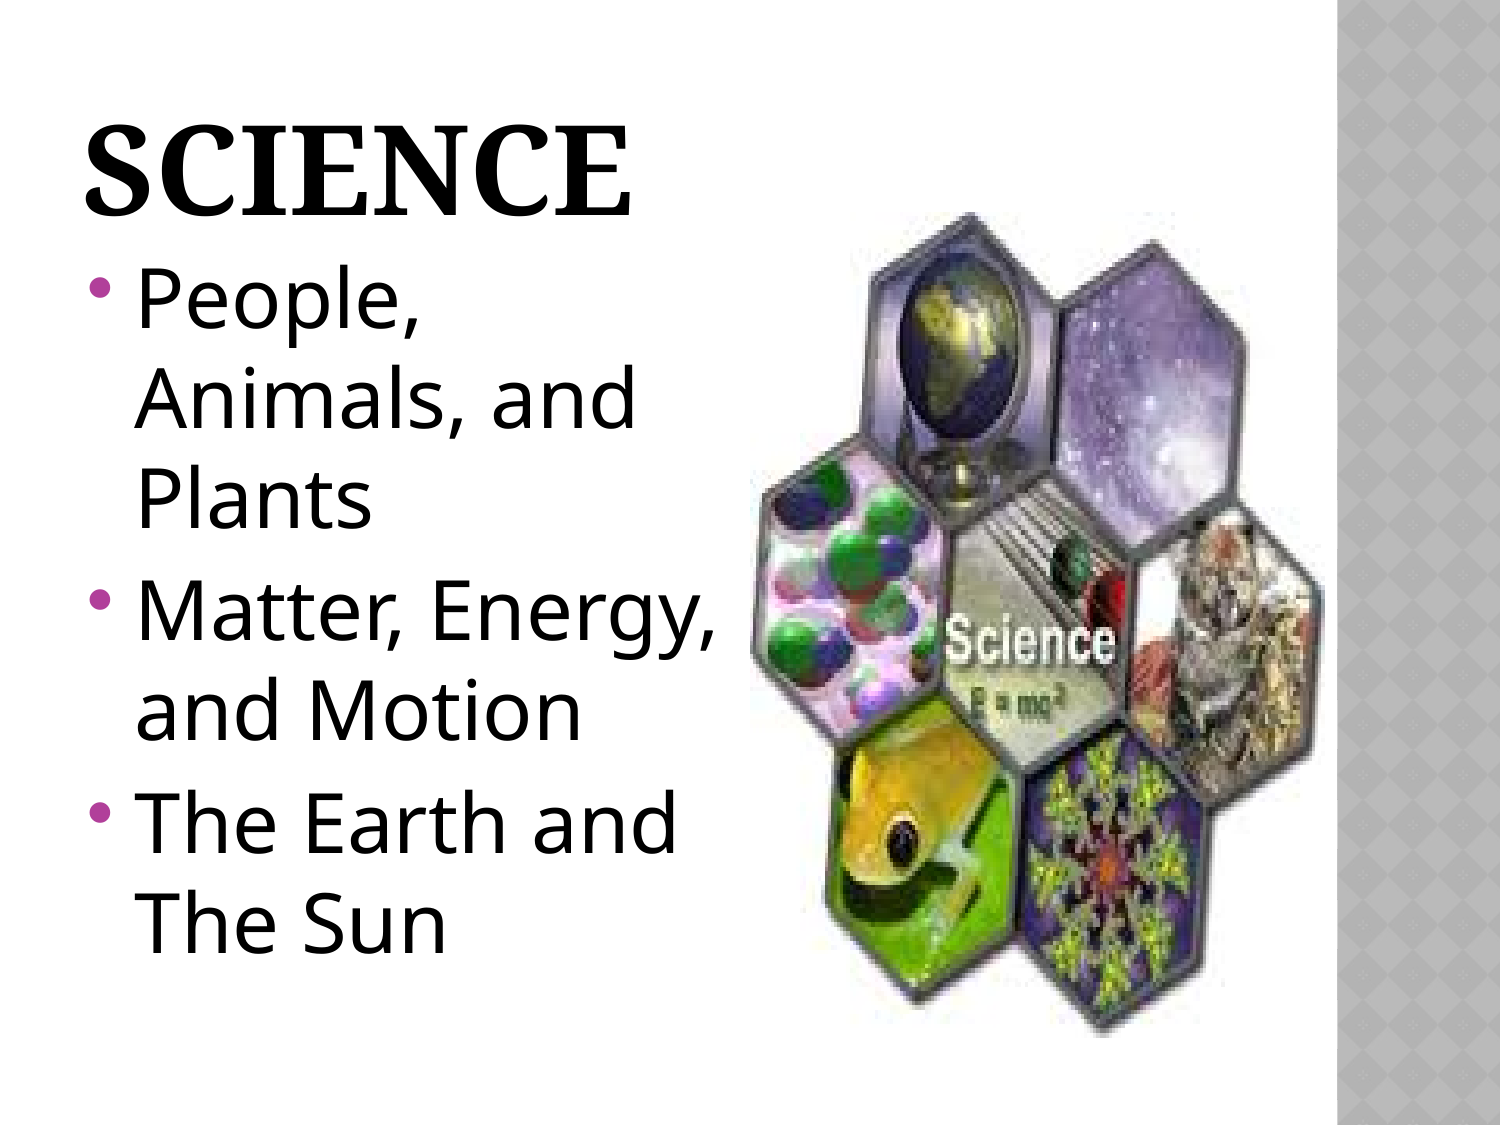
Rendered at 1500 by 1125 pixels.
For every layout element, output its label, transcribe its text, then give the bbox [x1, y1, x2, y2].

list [749, 211, 1326, 1038]
list People, Animals, and Plants Matter, Energy, and Motion The Earth and The Sun [75, 237, 738, 1063]
title Science [75, 52, 1263, 240]
